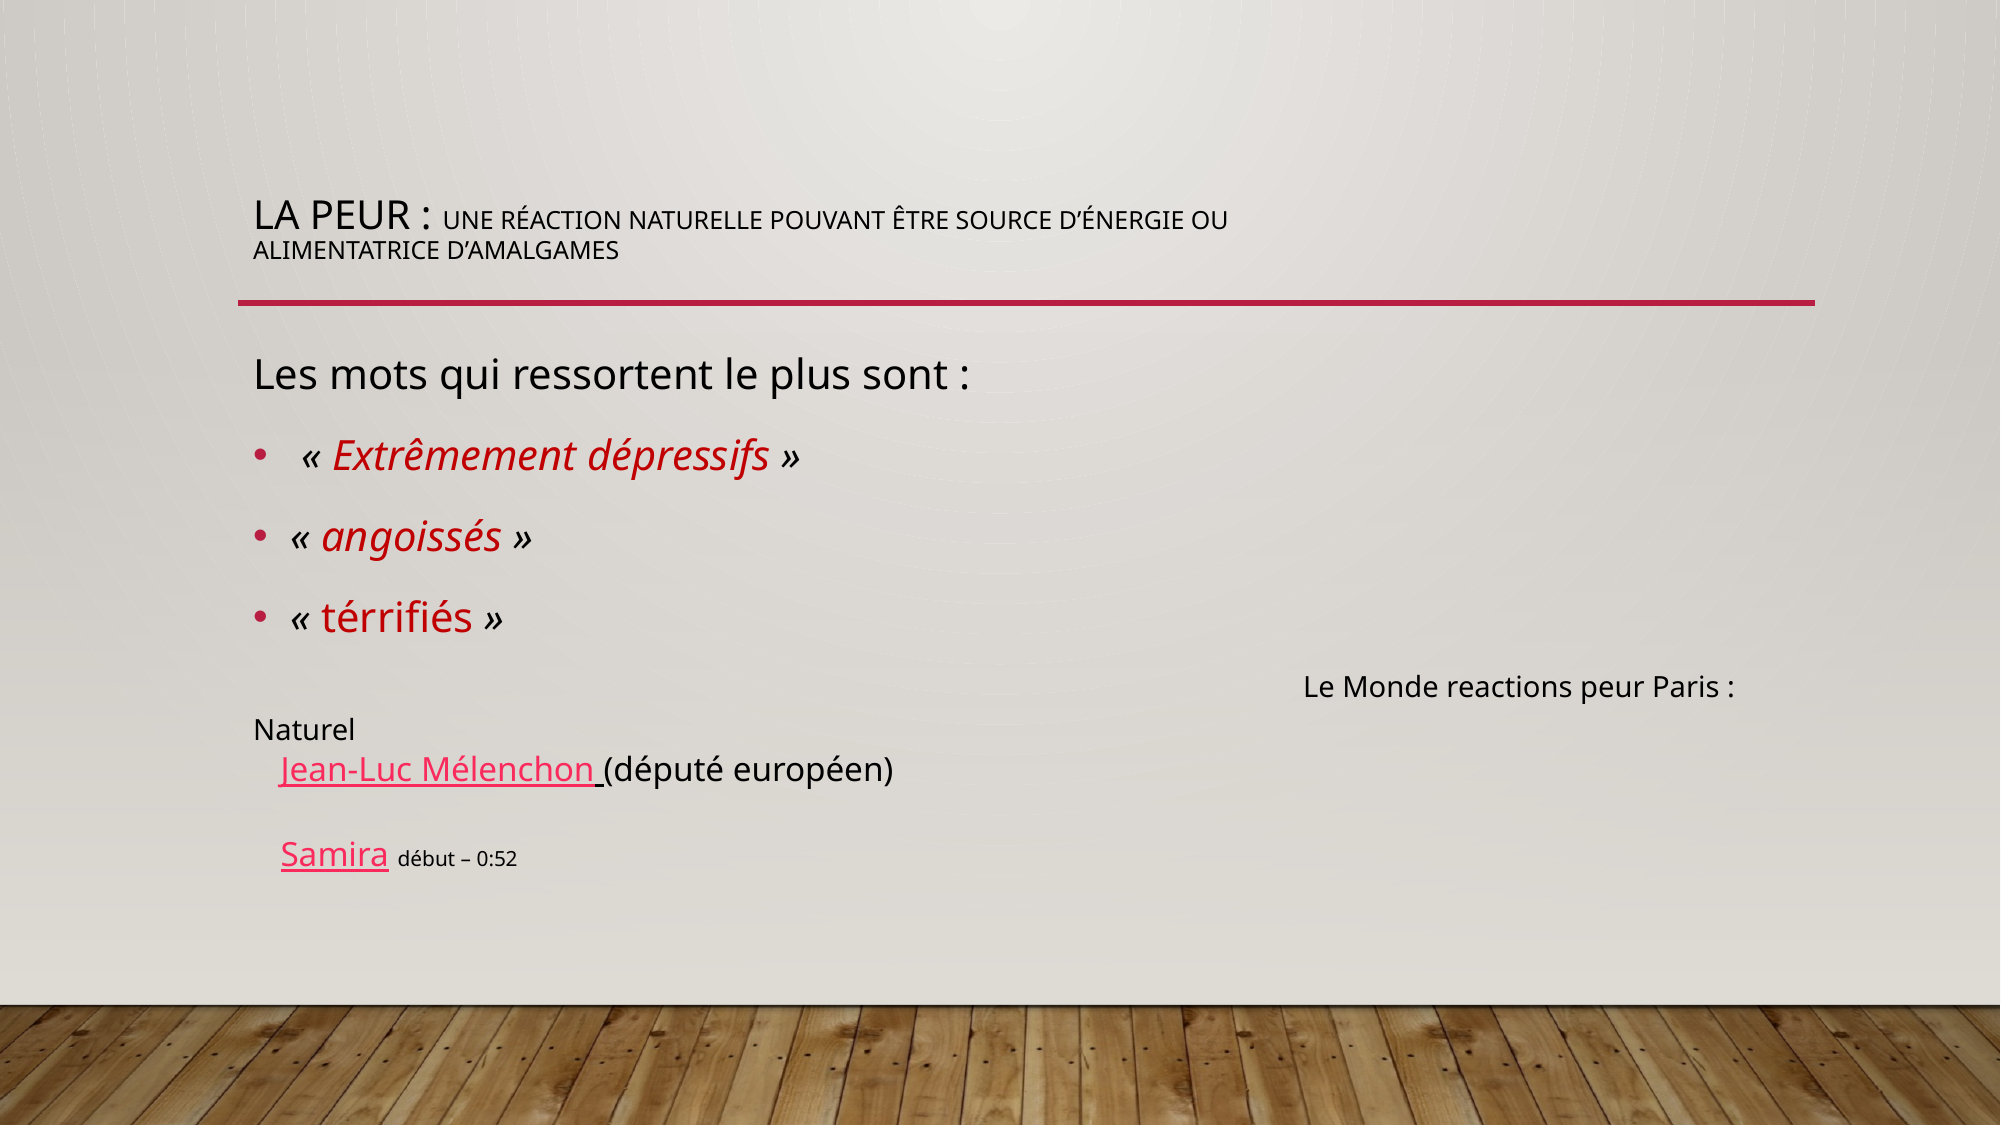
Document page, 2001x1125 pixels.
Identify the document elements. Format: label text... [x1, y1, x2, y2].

list Les mots qui ressortent le plus sont : « Extrêmement dépressifs » « angoissés » « térrifiés » Le Monde reactions peur Paris : Naturel [238, 330, 1814, 897]
picture [0, 1005, 2000, 1125]
title La peur : une réaction naturelle pouvant être source d’énergie ou alimentatrice d’amalgames [238, 187, 1814, 305]
text_box Jean-Luc Mélenchon (député européen) Samira début – 0:52 [265, 701, 1927, 932]
